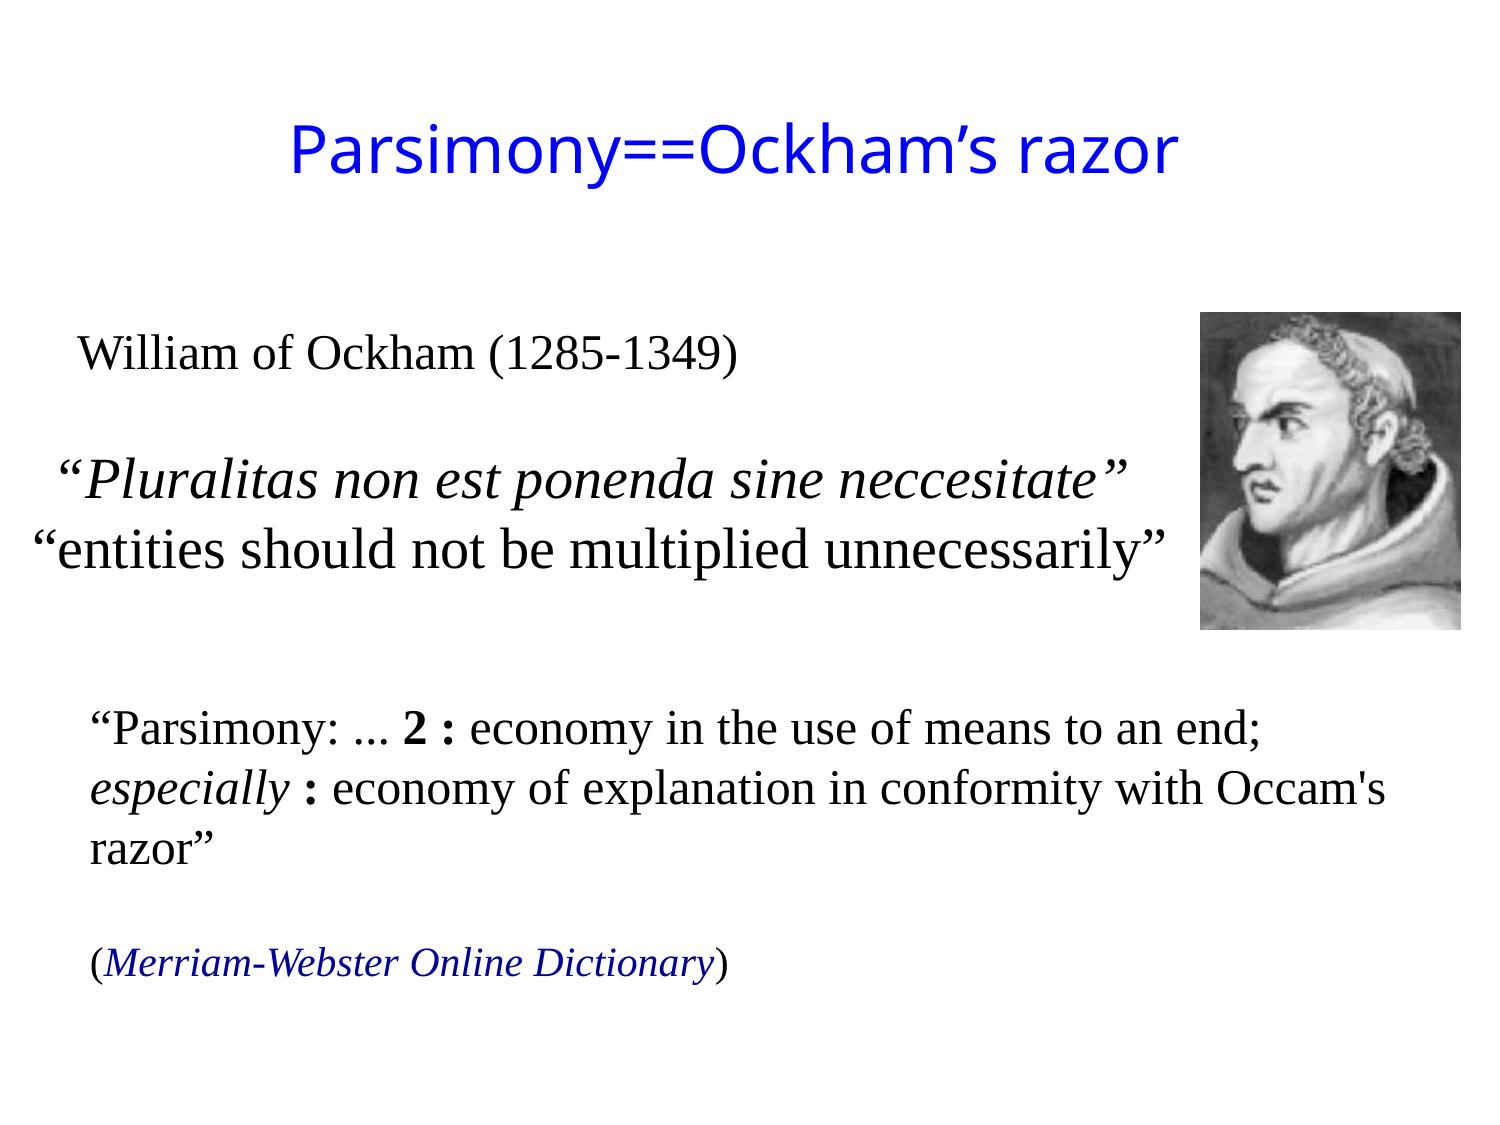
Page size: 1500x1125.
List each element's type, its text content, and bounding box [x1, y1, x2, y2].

title Parsimony==Ockham’s razor [162, 87, 1307, 206]
text_box William of Ockham (1285-1349) “Pluralitas non est ponenda sine neccesitate” “entities should not be multiplied unnecessarily” [0, 312, 1213, 648]
text_box “Parsimony: ... 2 : economy in the use of means to an end; especially : economy of explanation in conformity with Occam's razor” (Merriam-Webster Online Dictionary) [75, 687, 1475, 1053]
picture [1199, 312, 1462, 631]
